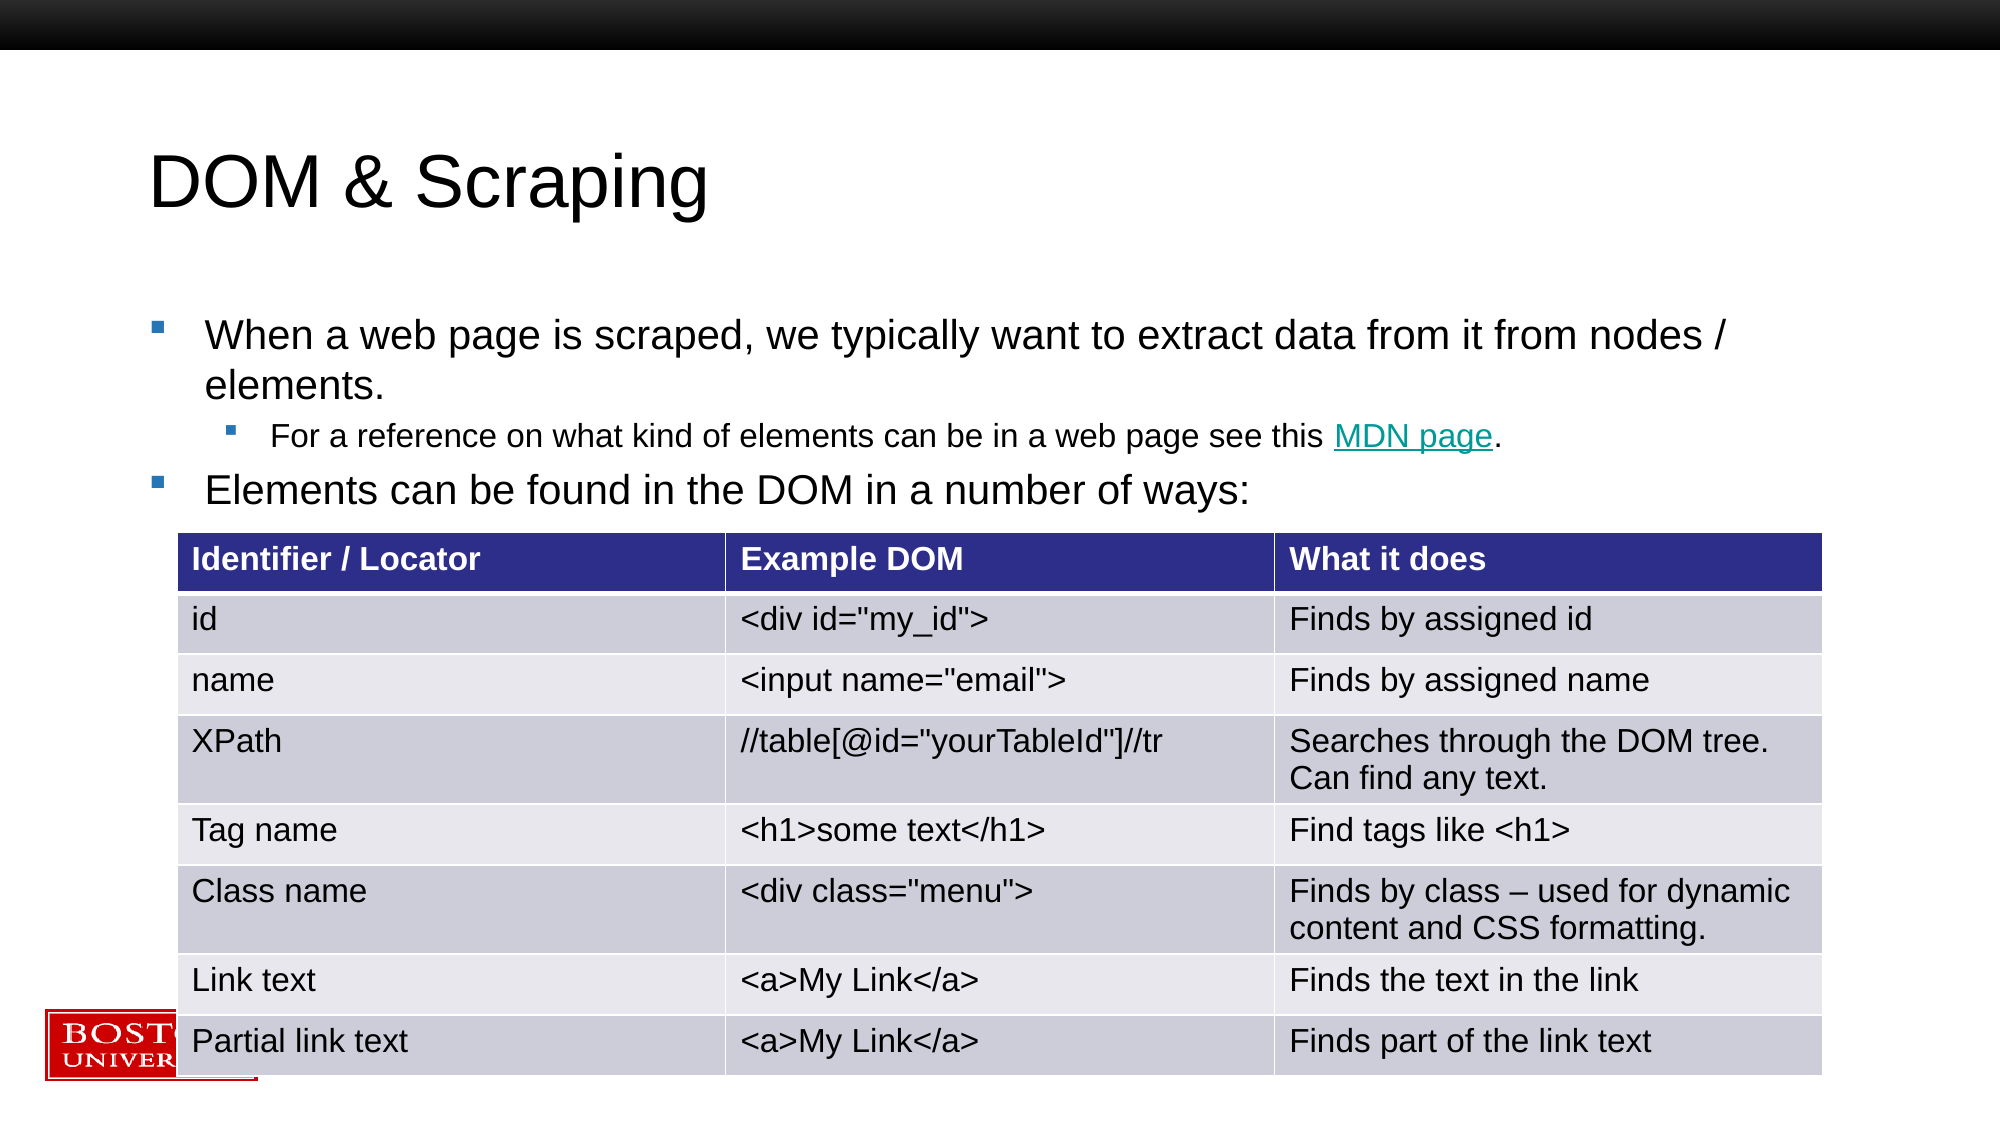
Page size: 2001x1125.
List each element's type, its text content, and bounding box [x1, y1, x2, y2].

table_header Example DOM [726, 533, 1274, 591]
table_cell Class name [178, 866, 725, 953]
table_cell Finds part of the link text [1275, 1016, 1822, 1075]
list When a web page is scraped, we typically want to extract data from it from nodes / elements. For a reference on what kind of elements can be in a web page see this MDN page. Elements can be found in the DOM in a number of ways: [133, 299, 1867, 938]
table_cell <div id="my_id"> [726, 596, 1274, 653]
table_cell Link text [178, 955, 725, 1014]
table_cell id [178, 596, 725, 653]
table_cell name [178, 655, 725, 714]
table_cell <a>My Link</a> [726, 955, 1274, 1014]
table_cell <div class="menu"> [726, 866, 1274, 953]
table_cell Finds by class – used for dynamic content and CSS formatting. [1275, 866, 1822, 953]
table_header Identifier / Locator [178, 533, 725, 591]
table_cell Partial link text [178, 1016, 725, 1075]
table_cell Finds the text in the link [1275, 955, 1822, 1014]
table_cell <a>My Link</a> [726, 1016, 1274, 1075]
table_cell Tag name [178, 805, 725, 864]
table_cell XPath [178, 716, 725, 803]
table_cell Find tags like <h1> [1275, 805, 1822, 864]
table_cell <h1>some text</h1> [726, 805, 1274, 864]
table_cell Searches through the DOM tree. Can find any text. [1275, 716, 1822, 803]
picture [45, 1009, 258, 1081]
table_cell Finds by assigned id [1275, 596, 1822, 653]
table_header What it does [1275, 533, 1822, 591]
table_cell //table[@id="yourTableId"]//tr [726, 716, 1274, 803]
title DOM & Scraping [133, 125, 1867, 238]
table_cell <input name="email"> [726, 655, 1274, 714]
table_cell Finds by assigned name [1275, 655, 1822, 714]
